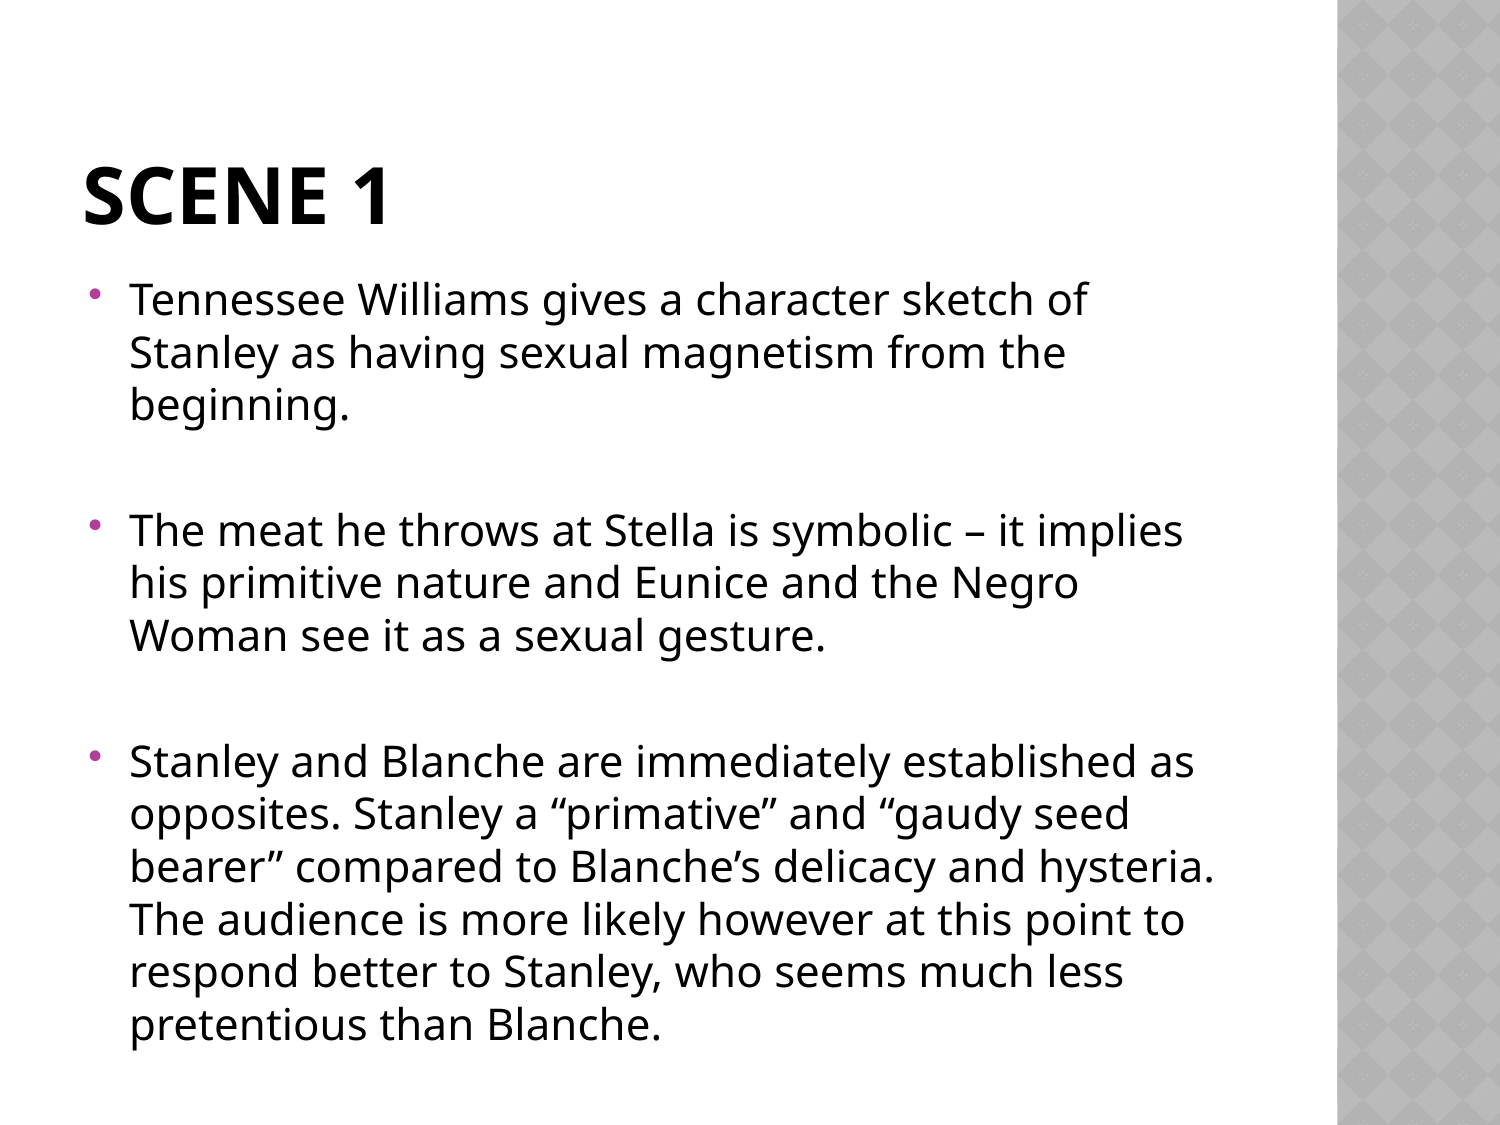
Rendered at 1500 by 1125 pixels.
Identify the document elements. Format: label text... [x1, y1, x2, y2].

list Tennessee Williams gives a character sketch of Stanley as having sexual magnetism from the beginning. The meat he throws at Stella is symbolic – it implies his primitive nature and Eunice and the Negro Woman see it as a sexual gesture. Stanley and Blanche are immediately established as opposites. Stanley a “primative” and “gaudy seed bearer” compared to Blanche’s delicacy and hysteria. The audience is more likely however at this point to respond better to Stanley, who seems much less pretentious than Blanche. [75, 264, 1263, 1059]
title Scene 1 [75, 52, 1263, 240]
